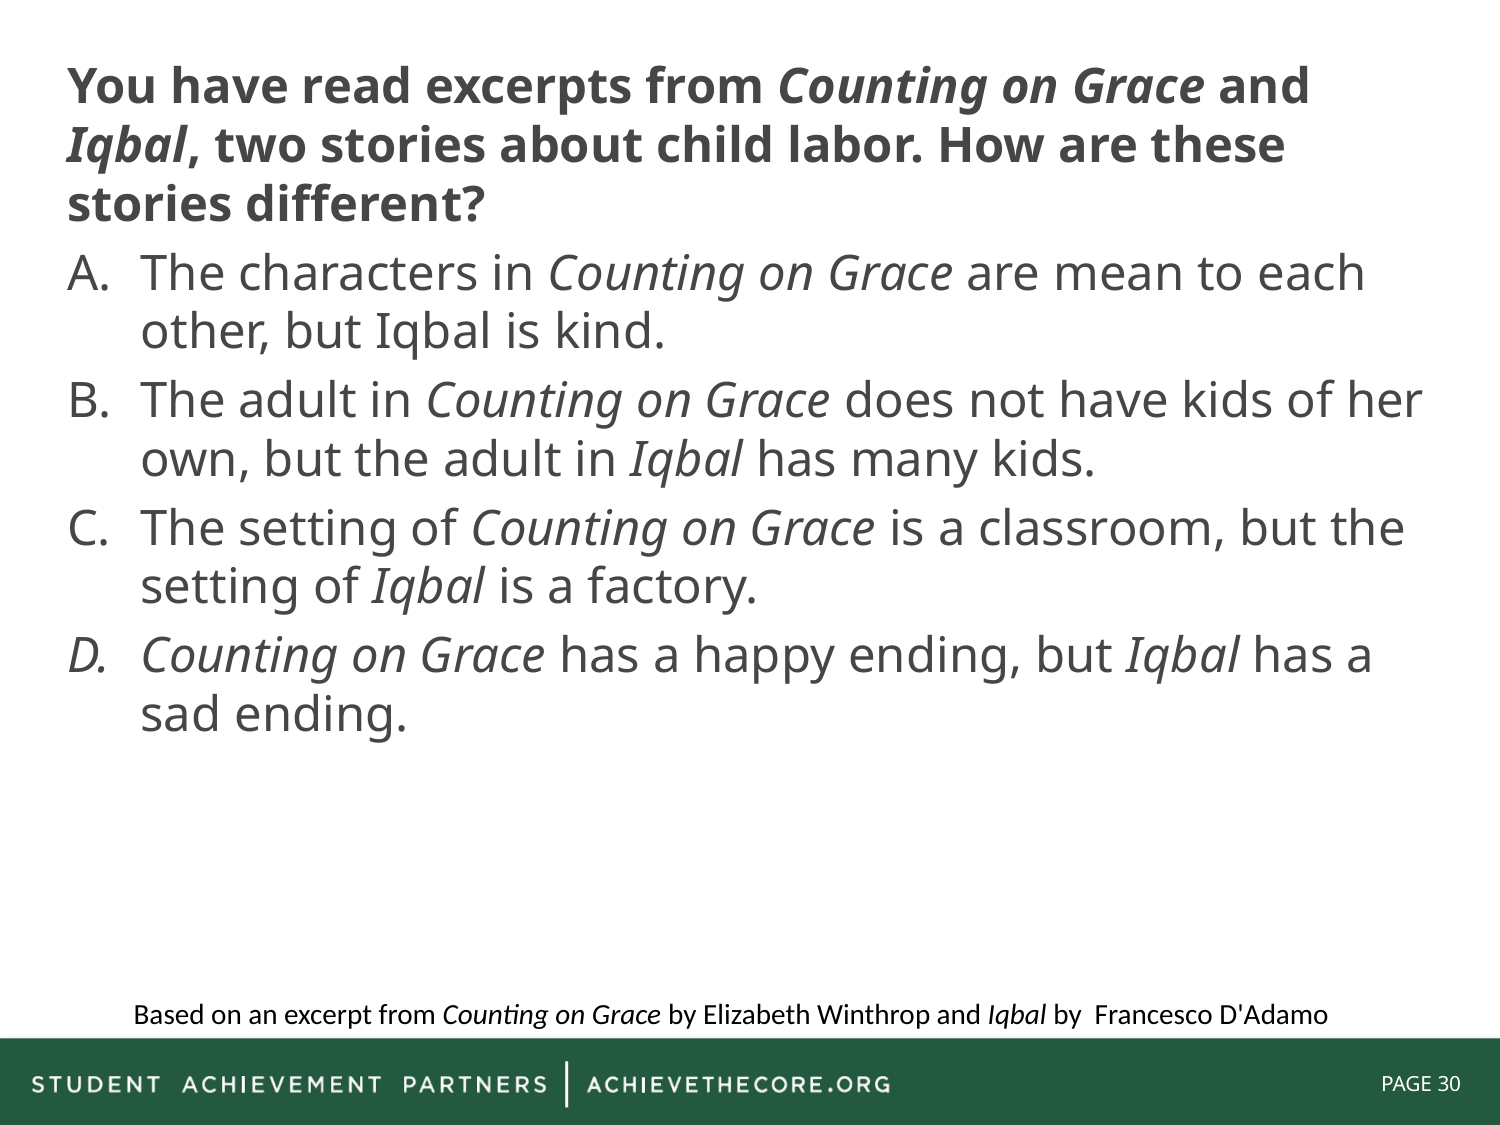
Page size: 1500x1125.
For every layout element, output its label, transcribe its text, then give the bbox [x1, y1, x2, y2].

list You have read excerpts from Counting on Grace and Iqbal, two stories about child labor. How are these stories different? The characters in Counting on Grace are mean to each other, but Iqbal is kind. The adult in Counting on Grace does not have kids of her own, but the adult in Iqbal has many kids. The setting of Counting on Grace is a classroom, but the setting of Iqbal is a factory. Counting on Grace has a happy ending, but Iqbal has a sad ending. [52, 47, 1453, 753]
text_box Based on an excerpt from Counting on Grace by Elizabeth Winthrop and Iqbal by Francesco D'Adamo [0, 987, 1500, 1038]
